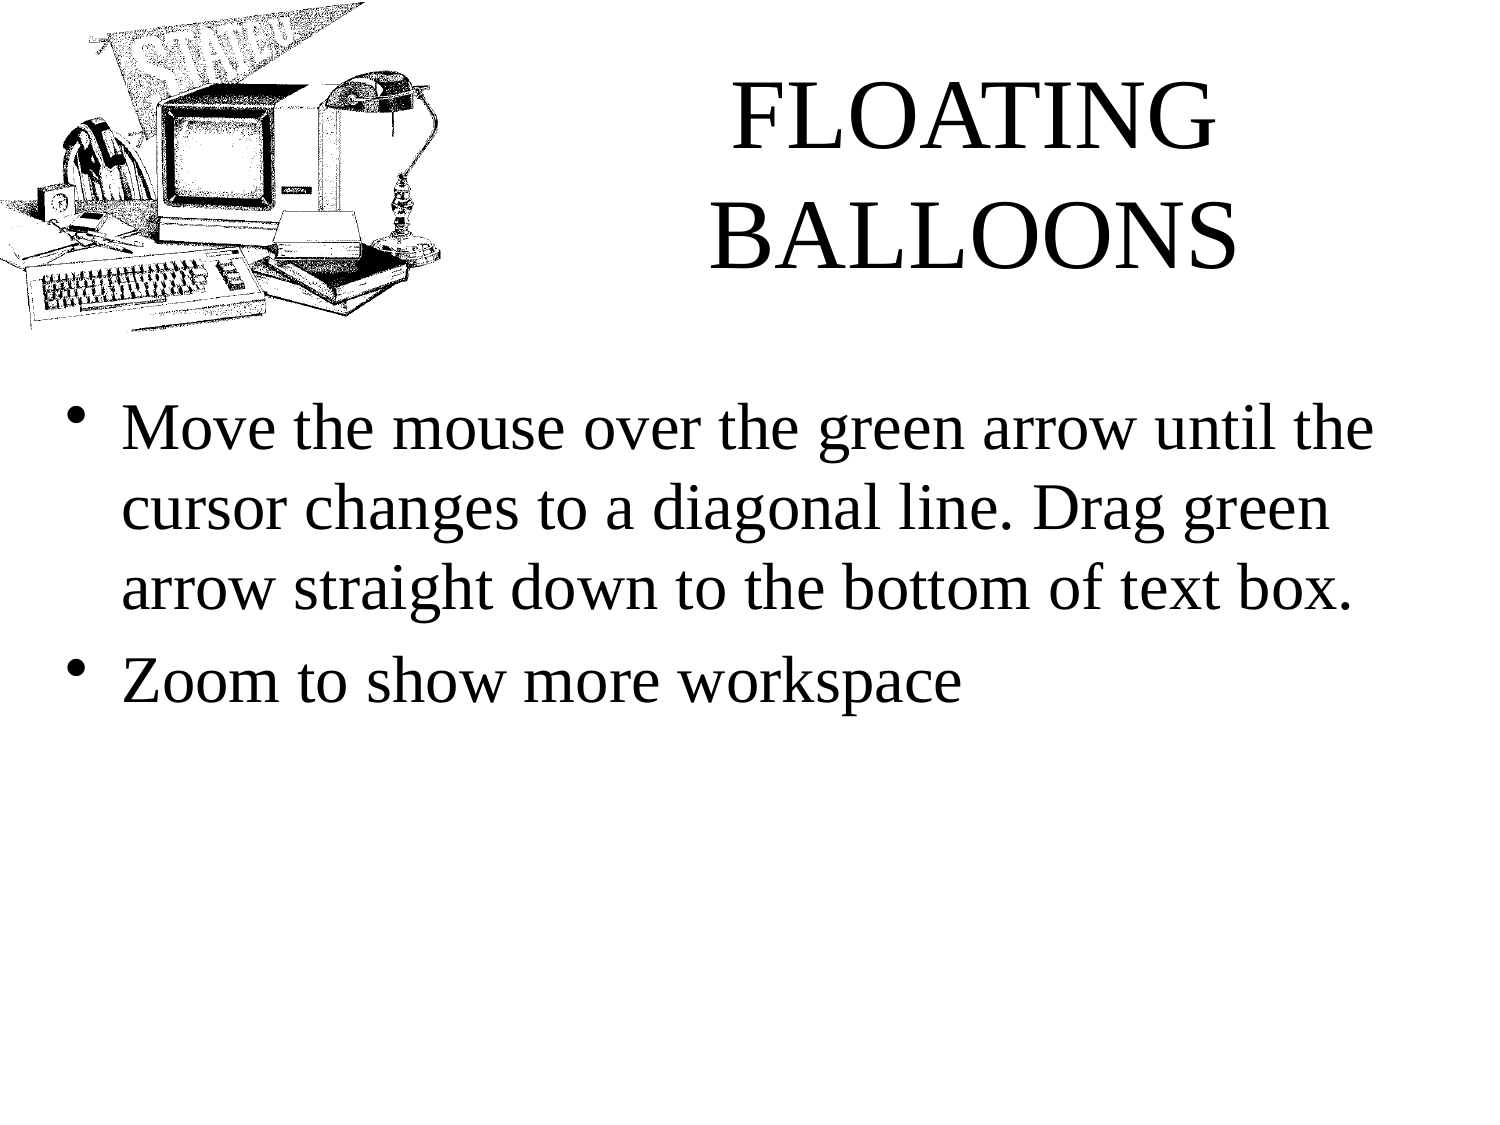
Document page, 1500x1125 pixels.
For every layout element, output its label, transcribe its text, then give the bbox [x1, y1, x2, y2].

title FLOATING BALLOONS [487, 37, 1463, 301]
list Move the mouse over the green arrow until the cursor changes to a diagonal line. Drag green arrow straight down to the bottom of text box. Zoom to show more workspace [49, 374, 1451, 1001]
picture [0, 0, 450, 336]
